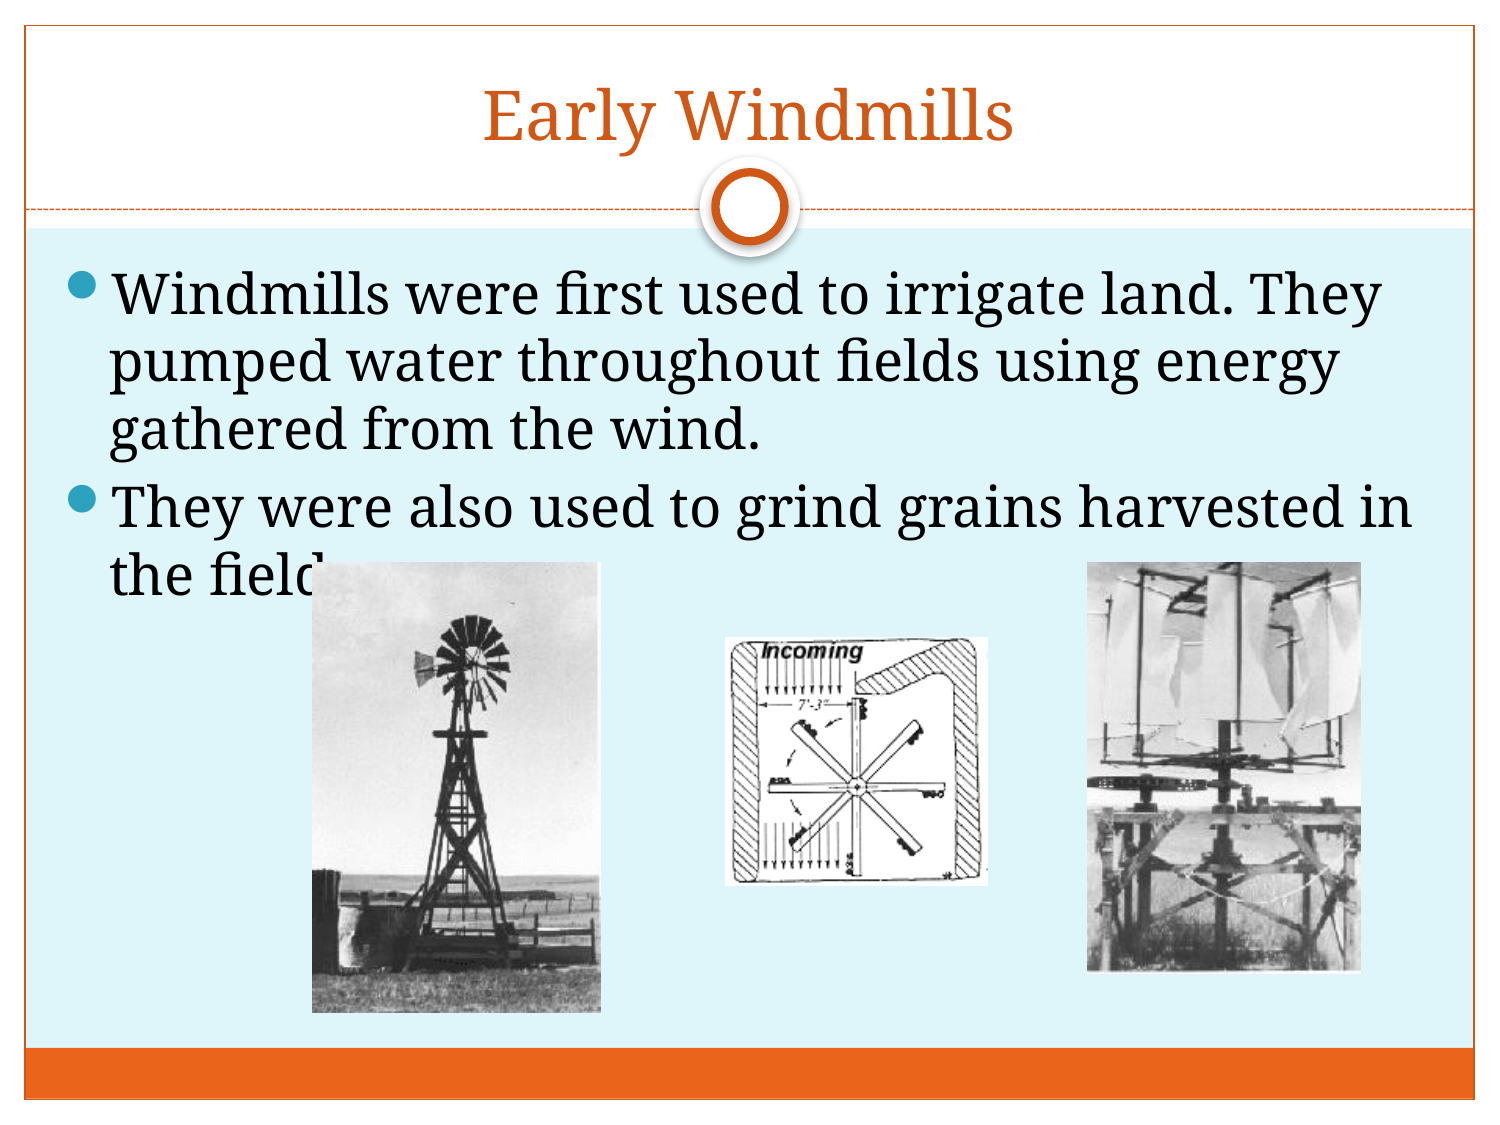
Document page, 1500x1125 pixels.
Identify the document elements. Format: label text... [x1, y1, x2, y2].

picture [1087, 562, 1362, 974]
title Early Windmills [49, 37, 1450, 162]
picture [312, 562, 601, 1013]
picture [724, 637, 988, 887]
list Windmills were first used to irrigate land. They pumped water throughout fields using energy gathered from the wind. They were also used to grind grains harvested in the fields. [49, 250, 1445, 1001]
